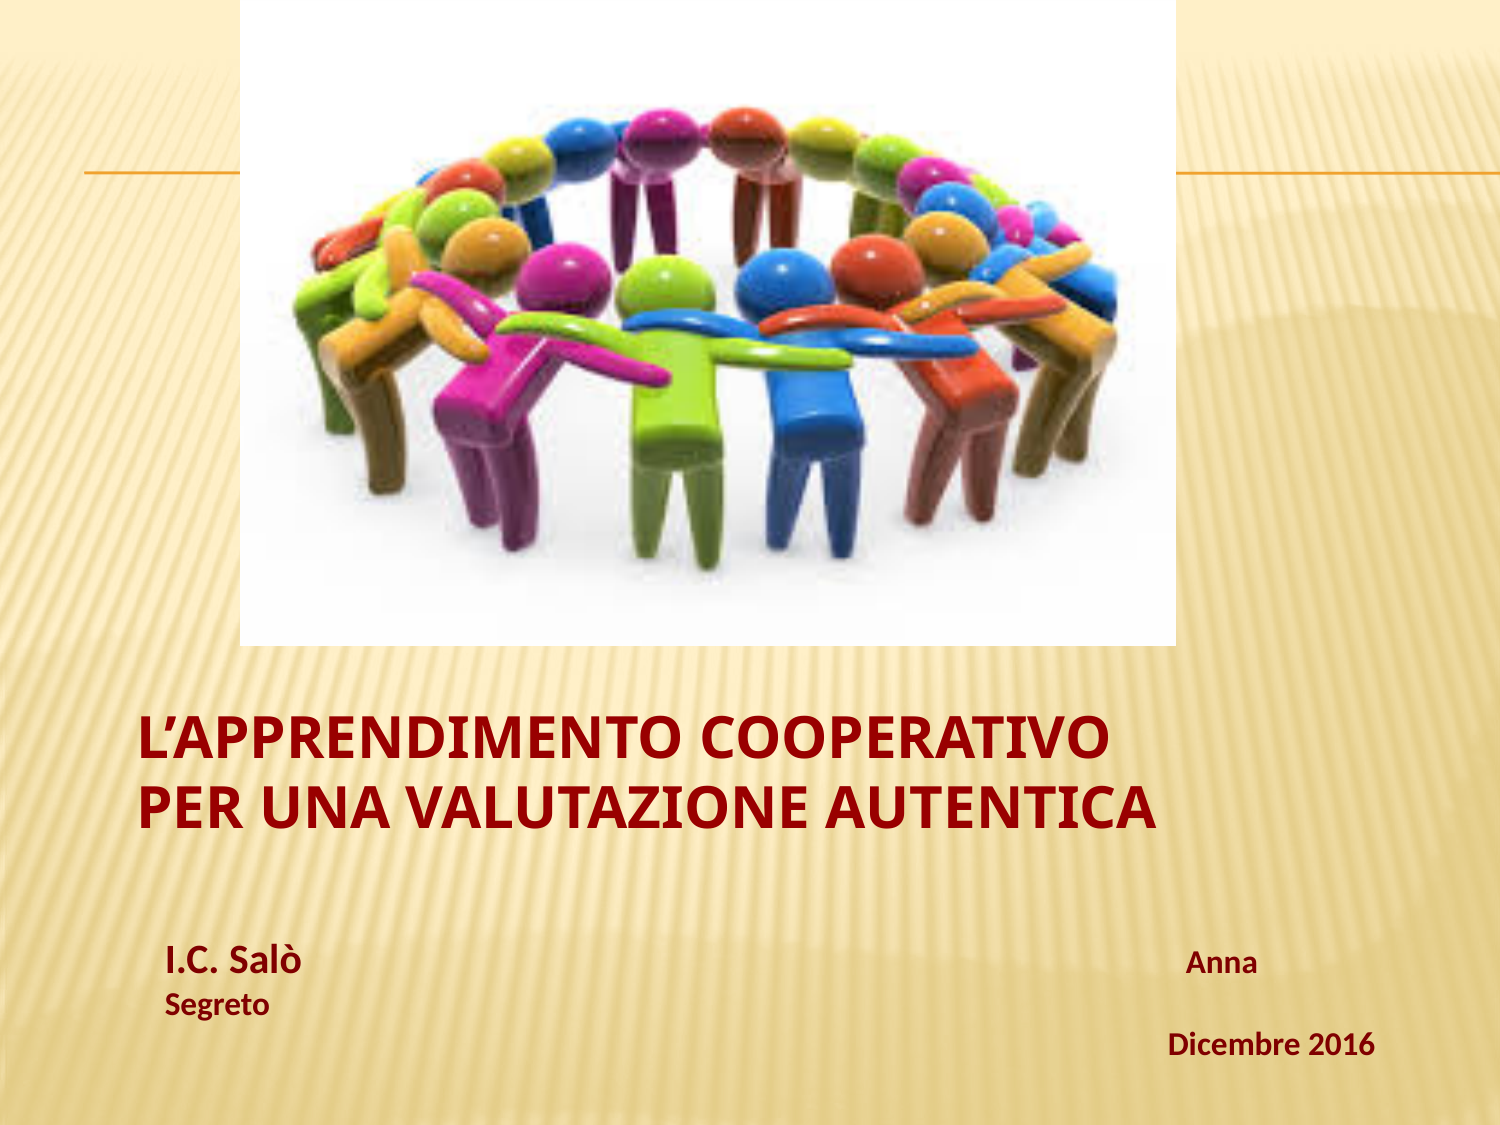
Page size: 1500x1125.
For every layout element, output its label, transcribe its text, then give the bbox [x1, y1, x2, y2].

text_box I.C. Salò Anna Segreto Dicembre 2016 [150, 924, 1391, 1070]
text_box L’APPRENDIMENTO COOPERATIVO PER UNA VALUTAZIONE AUTENTICA [121, 692, 1386, 848]
text_box [105, 613, 1402, 791]
picture [240, 0, 1176, 646]
